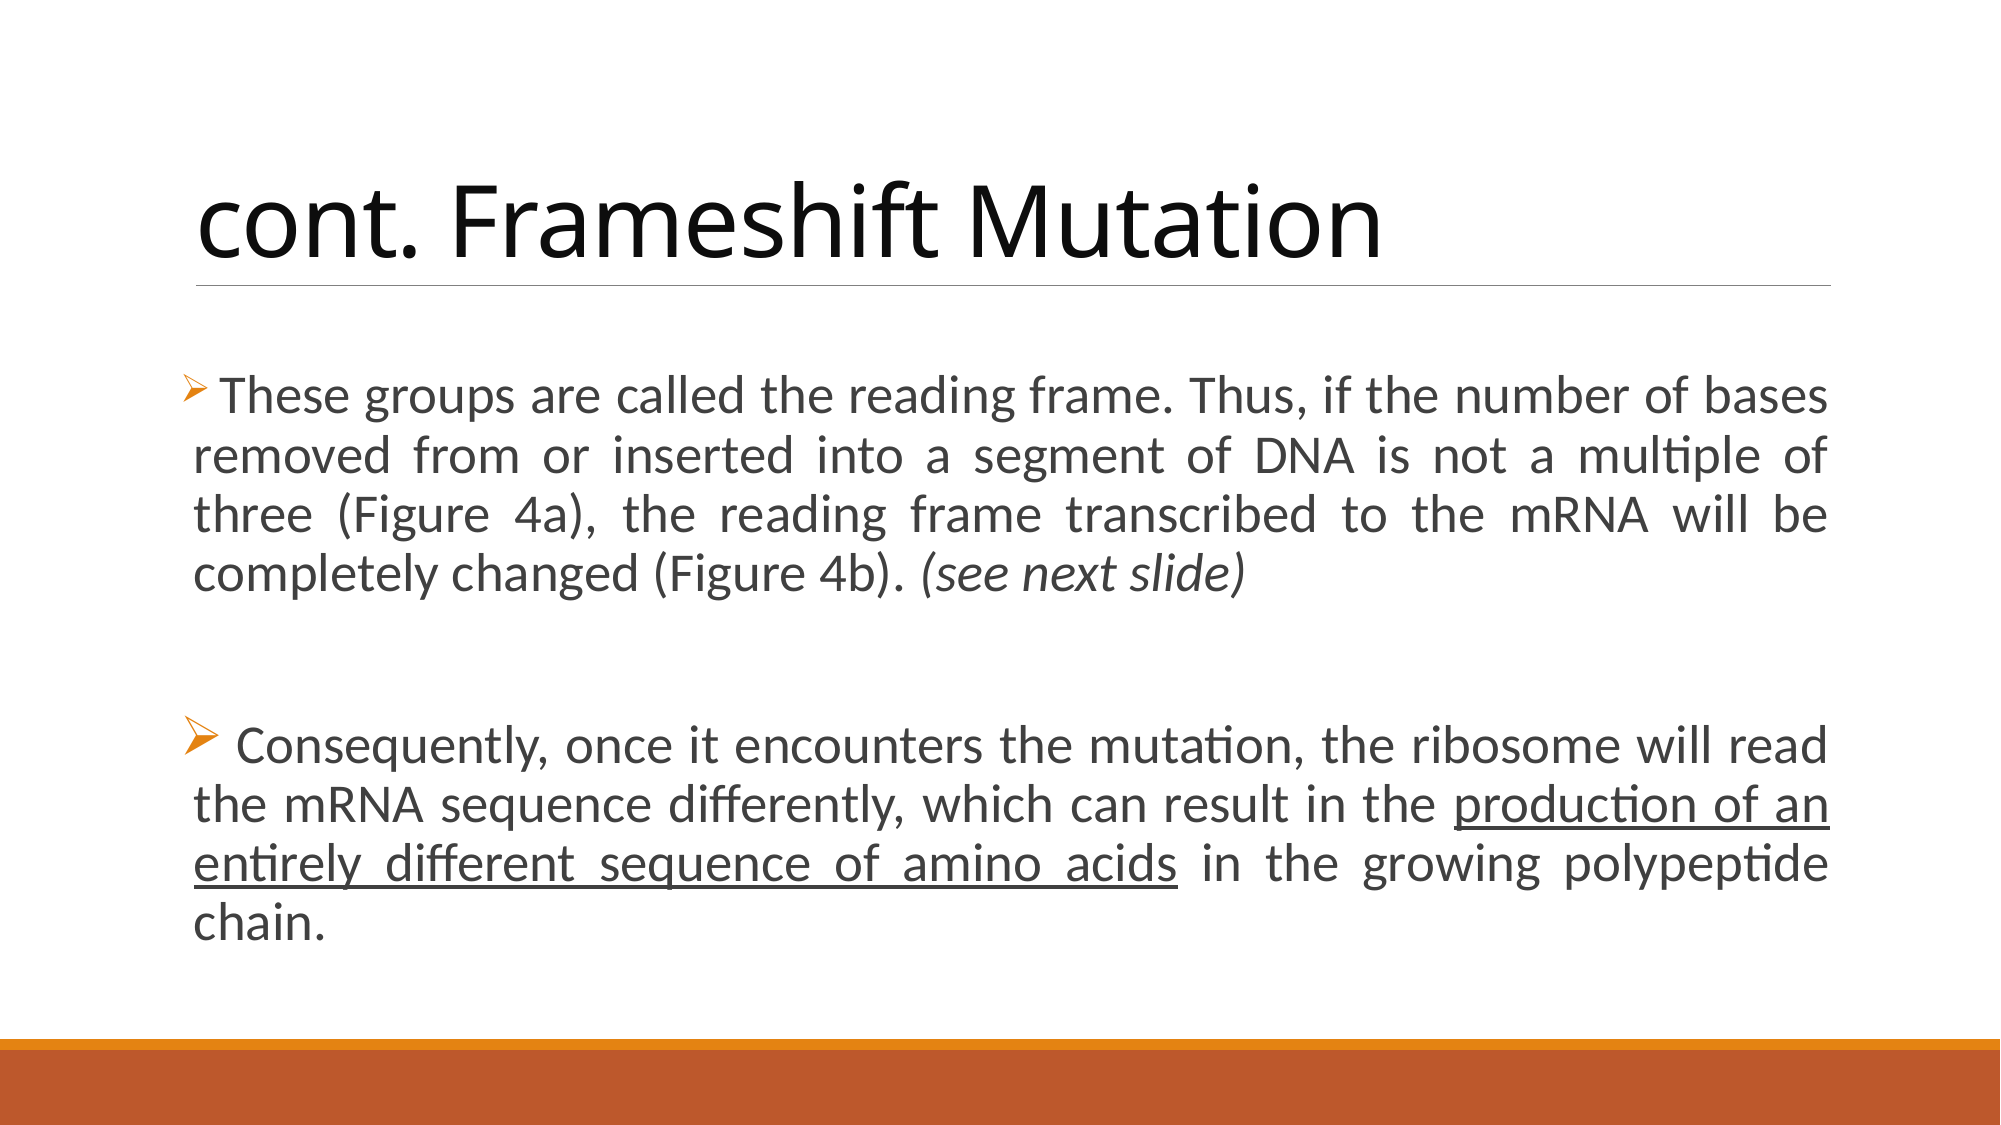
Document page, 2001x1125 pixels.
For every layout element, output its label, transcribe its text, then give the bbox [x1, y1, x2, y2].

list These groups are called the reading frame. Thus, if the number of bases removed from or inserted into a segment of DNA is not a multiple of three (Figure 4a), the reading frame transcribed to the mRNA will be completely changed (Figure 4b). (see next slide) Consequently, once it encounters the mutation, the ribosome will read the mRNA sequence differently, which can result in the production of an entirely different sequence of amino acids in the growing polypeptide chain. [180, 285, 1830, 963]
title cont. Frameshift Mutation [180, 47, 1830, 285]
